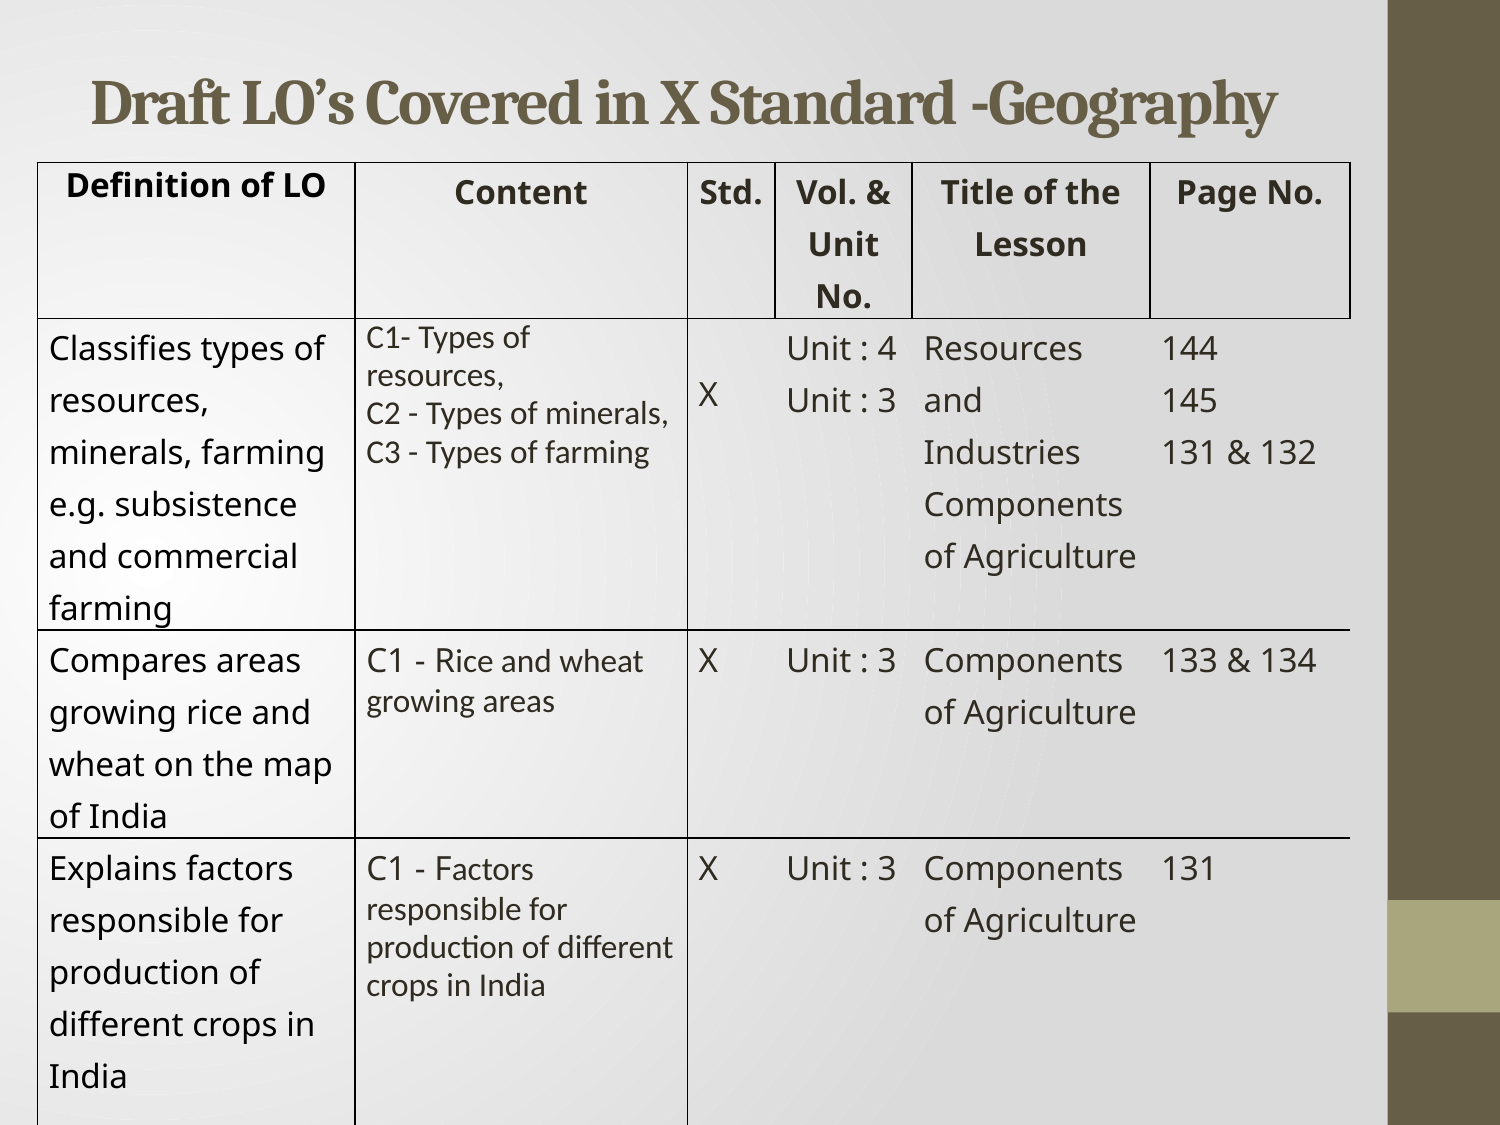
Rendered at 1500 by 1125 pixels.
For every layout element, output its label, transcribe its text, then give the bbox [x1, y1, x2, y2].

table_cell 131 [1150, 839, 1350, 1125]
table_cell Components of Agriculture [912, 839, 1150, 1125]
table_cell X [688, 319, 775, 629]
title Draft LO’s Covered in X Standard -Geography [75, 45, 1425, 163]
table_cell C1 - Rice and wheat growing areas [356, 631, 687, 837]
table_cell C1 - Factors responsible for production of different crops in India [356, 839, 687, 1125]
table_cell Explains factors responsible for production of different crops in India [38, 839, 354, 1125]
table_cell C1- Types of resources, C2 - Types of minerals, C3 - Types of farming [356, 319, 687, 629]
table_header Title of the Lesson [913, 163, 1149, 318]
table_header Std. [688, 163, 774, 318]
table_cell X [688, 839, 775, 1125]
table_cell Components of Agriculture [912, 631, 1150, 837]
table_header Page No. [1151, 163, 1349, 318]
table_header Definition of LO [38, 163, 354, 318]
table_header Vol. & Unit No. [776, 163, 911, 318]
table_cell Resources and Industries Components of Agriculture [912, 319, 1150, 629]
table_cell 144 145 131 & 132 [1150, 319, 1350, 629]
table_cell Compares areas growing rice and wheat on the map of India [38, 631, 354, 837]
table_cell 133 & 134 [1150, 631, 1350, 837]
table_cell Classifies types of resources, minerals, farming e.g. subsistence and commercial farming [38, 319, 354, 629]
table_header Content [356, 163, 687, 318]
table_cell X [688, 631, 775, 837]
table_cell Unit : 4 Unit : 3 [775, 319, 912, 629]
table_cell Unit : 3 [775, 631, 912, 837]
table_cell Unit : 3 [775, 839, 912, 1125]
